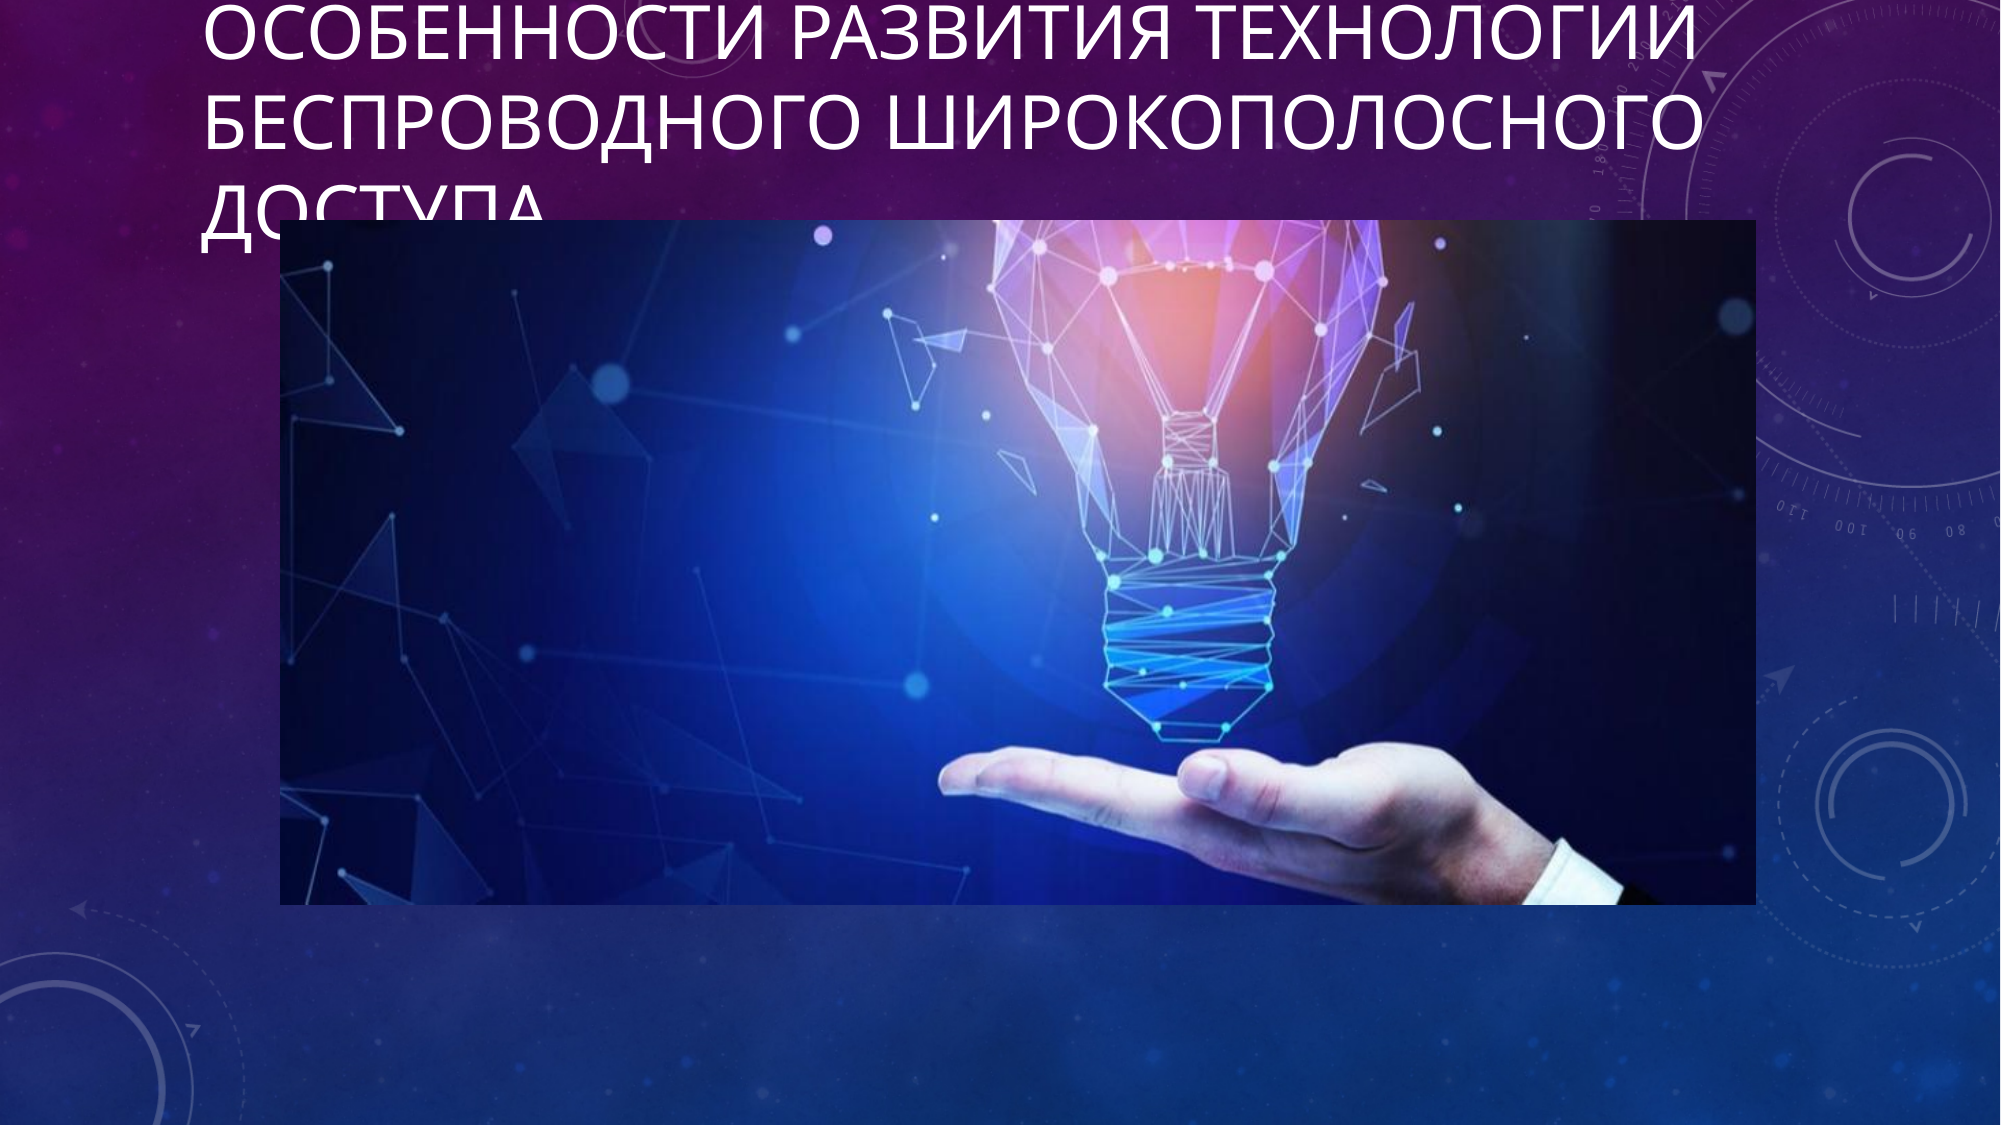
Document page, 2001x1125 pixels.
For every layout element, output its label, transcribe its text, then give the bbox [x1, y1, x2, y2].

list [279, 220, 1756, 905]
picture [0, 0, 2001, 1125]
title Особенности развития технологий беспроводного широкополосного доступа [186, 0, 1849, 239]
